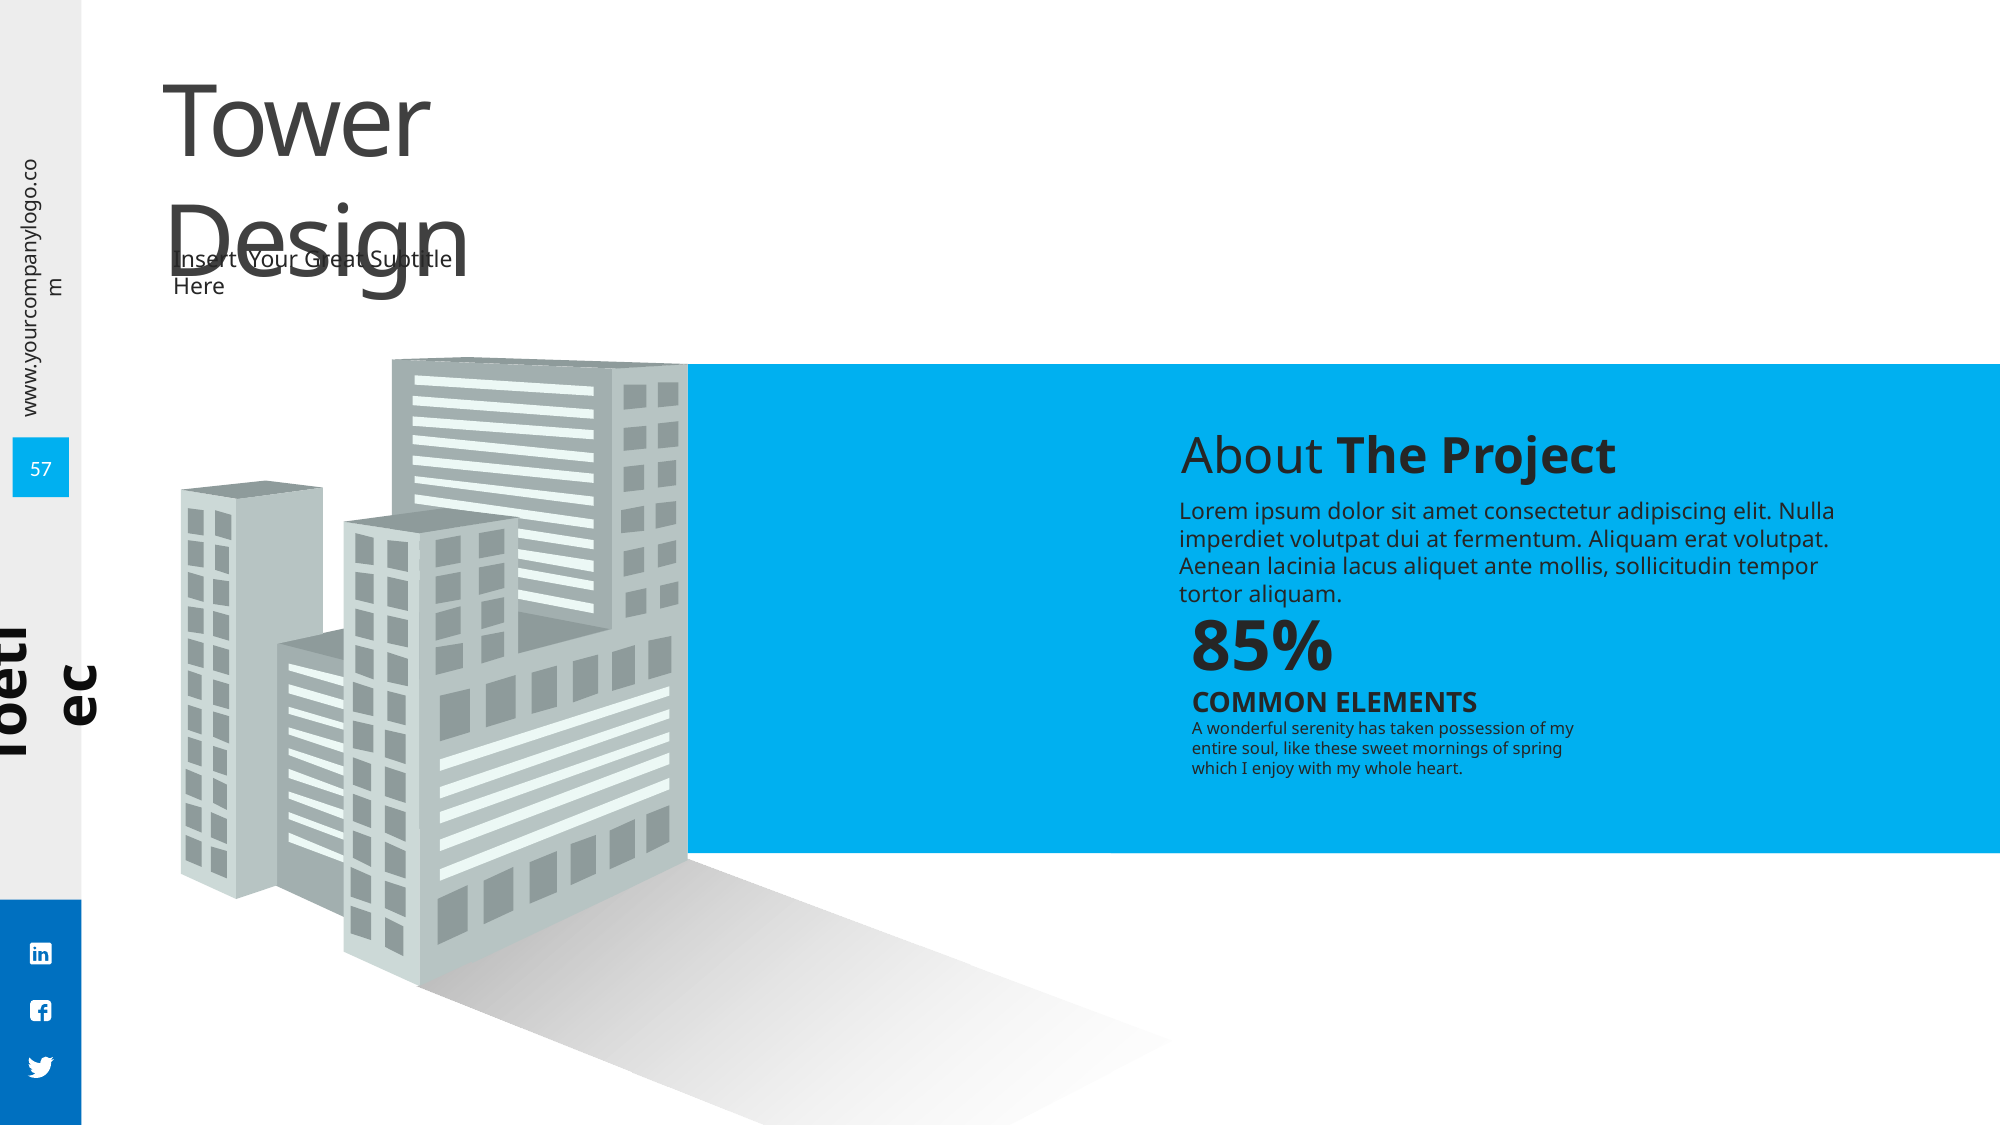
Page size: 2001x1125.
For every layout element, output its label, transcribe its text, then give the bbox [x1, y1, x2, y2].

slide_number 57 [12, 437, 69, 498]
text_box Tower Design [147, 116, 677, 236]
text_box Lorem ipsum dolor sit amet consectetur adipiscing elit. Nulla imperdiet volutpat dui at fermentum. Aliquam erat volutpat. Aenean lacinia lacus aliquet ante mollis, sollicitudin tempor tortor aliquam. [1172, 489, 1887, 614]
text_box About The Project [1172, 405, 1943, 501]
text_box [1172, 363, 2000, 854]
text_box 85% COMMON ELEMENTS A wonderful serenity has taken possession of my entire soul, like these sweet mornings of spring which I enjoy with my whole heart. [1172, 580, 1597, 788]
text_box Insert Your Great Subtitle Here [158, 237, 512, 307]
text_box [180, 357, 1172, 1125]
